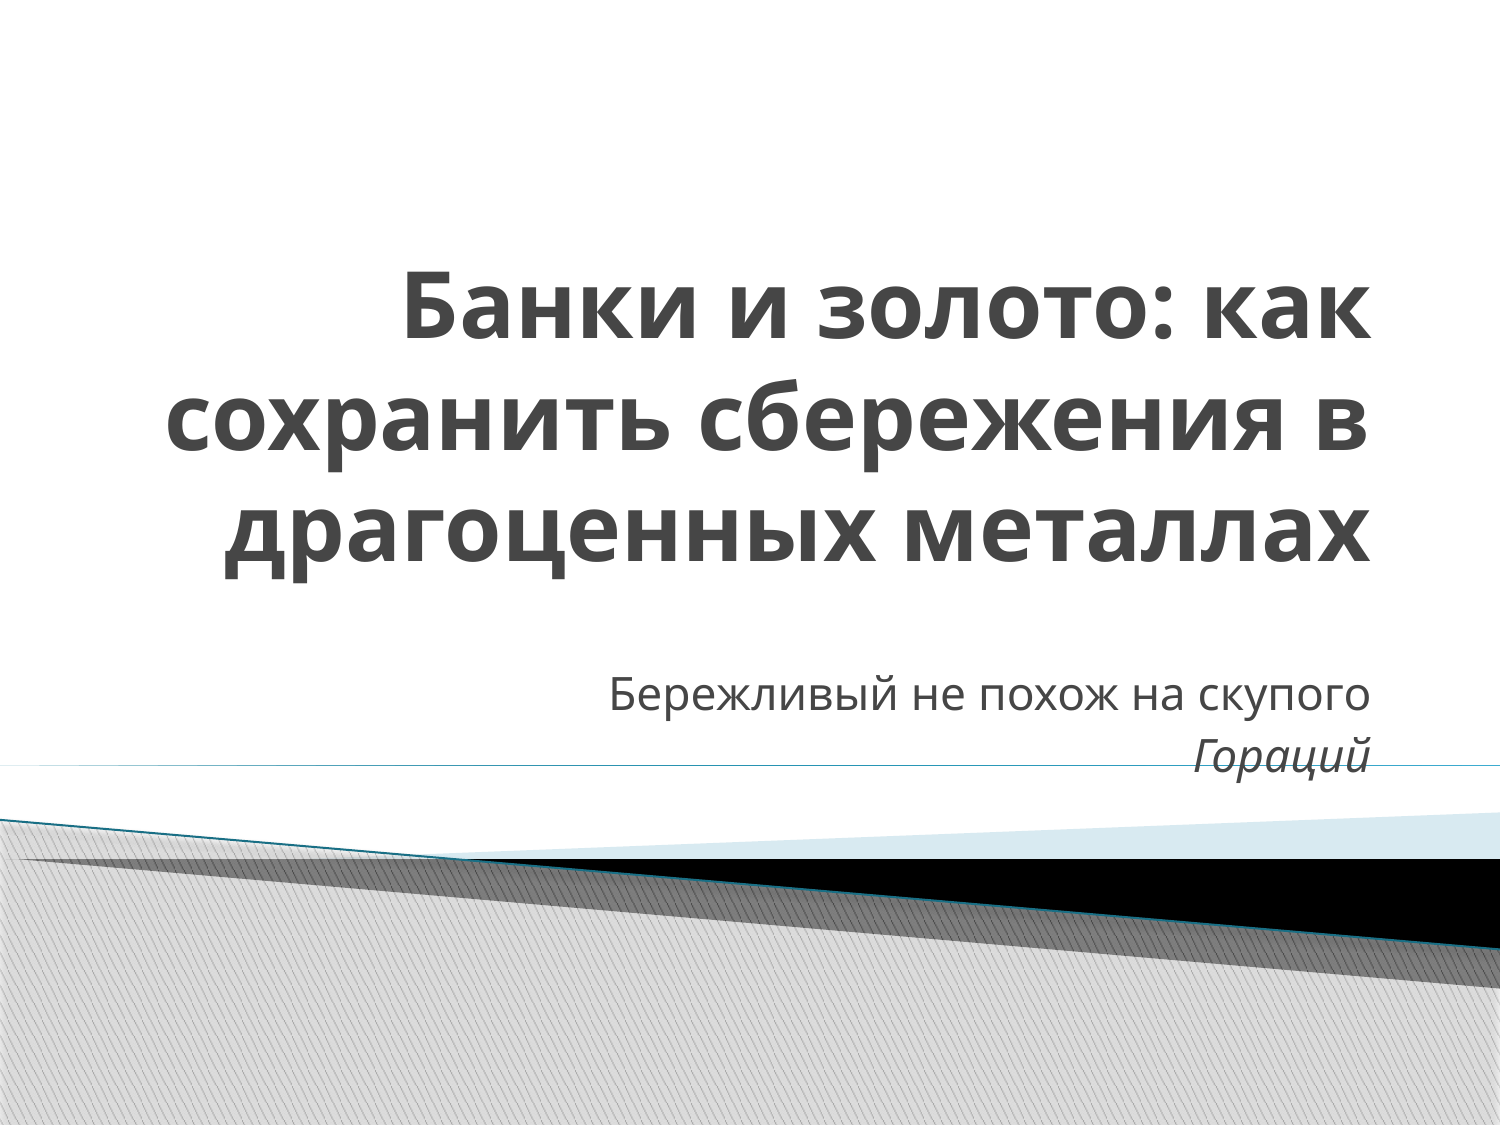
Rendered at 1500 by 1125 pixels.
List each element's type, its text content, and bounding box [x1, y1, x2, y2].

picture [5, 859, 1500, 989]
title Банки и золото: как сохранить сбережения в драгоценных металлах [112, 231, 1388, 588]
subtitle Бережливый не похож на скупого Гораций [112, 656, 1388, 790]
